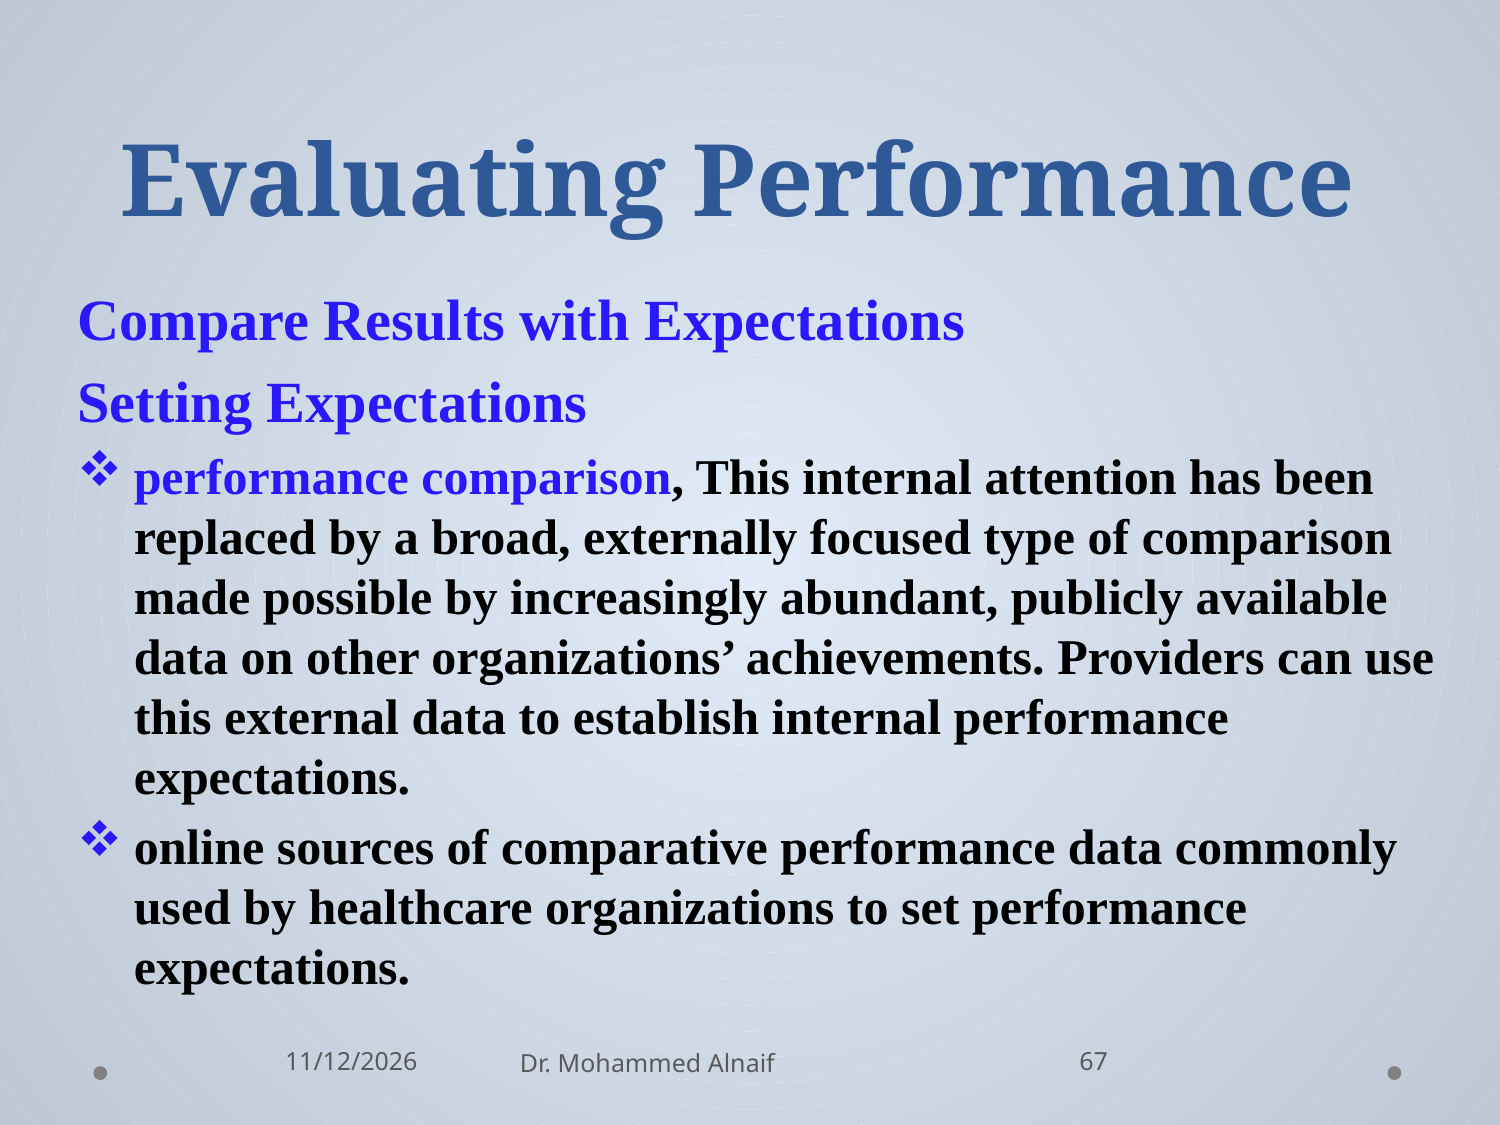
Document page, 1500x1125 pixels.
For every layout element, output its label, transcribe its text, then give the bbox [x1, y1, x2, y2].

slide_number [75, 1025, 425, 1100]
subtitle Compare Results with Expectations Setting Expectations performance comparison, This internal attention has been replaced by a broad, externally focused type of comparison made possible by increasingly abundant, publicly available data on other organizations’ achievements. Providers can use this external data to establish internal performance expectations. online sources of comparative performance data commonly used by healthcare organizations to set performance expectations. [62, 275, 1450, 1013]
slide_number 67 [1074, 1025, 1425, 1100]
footer Dr. Mohammed Alnaif [512, 1025, 988, 1100]
title Evaluating Performance [100, 78, 1376, 244]
